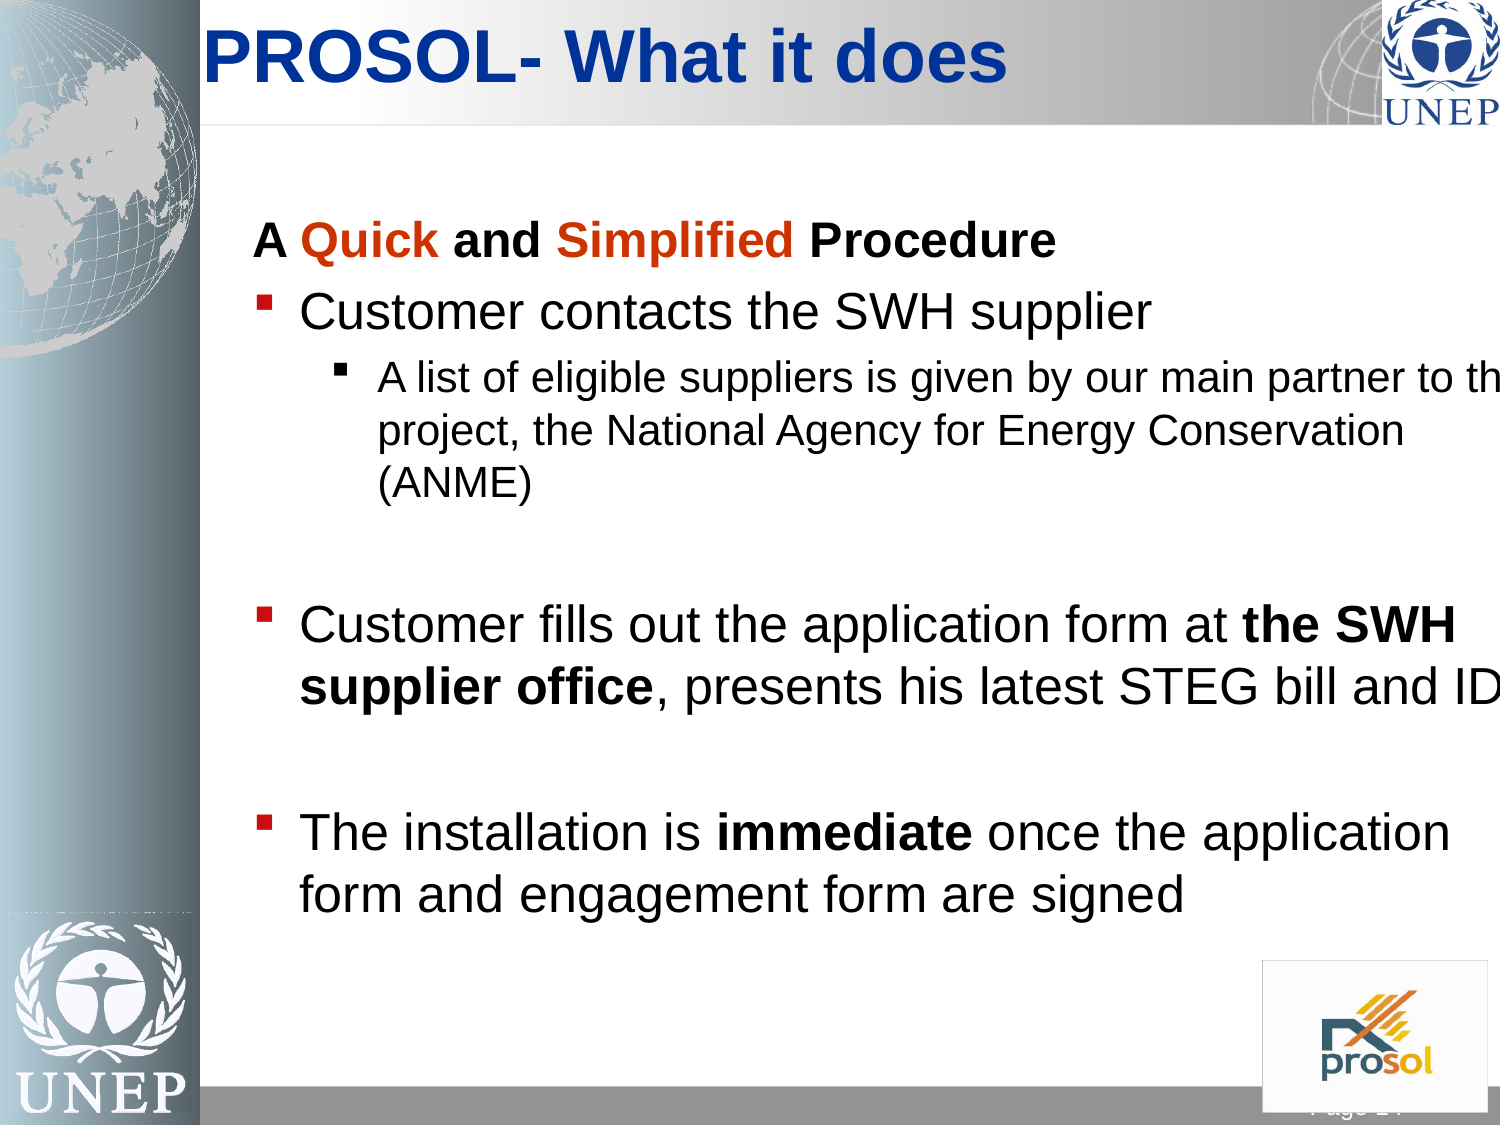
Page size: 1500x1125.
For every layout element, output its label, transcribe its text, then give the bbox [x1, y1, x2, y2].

list A Quick and Simplified Procedure Customer contacts the SWH supplier A list of eligible suppliers is given by our main partner to the project, the National Agency for Energy Conservation (ANME) Customer fills out the application form at the SWH supplier office, presents his latest STEG bill and ID The installation is immediate once the application form and engagement form are signed [237, 199, 1500, 942]
title PROSOL- What it does [663, 0, 1335, 160]
picture [0, 0, 663, 434]
text_box [0, 441, 200, 1125]
picture [8, 912, 192, 1113]
picture [1262, 960, 1488, 1113]
picture [1335, 0, 1500, 126]
